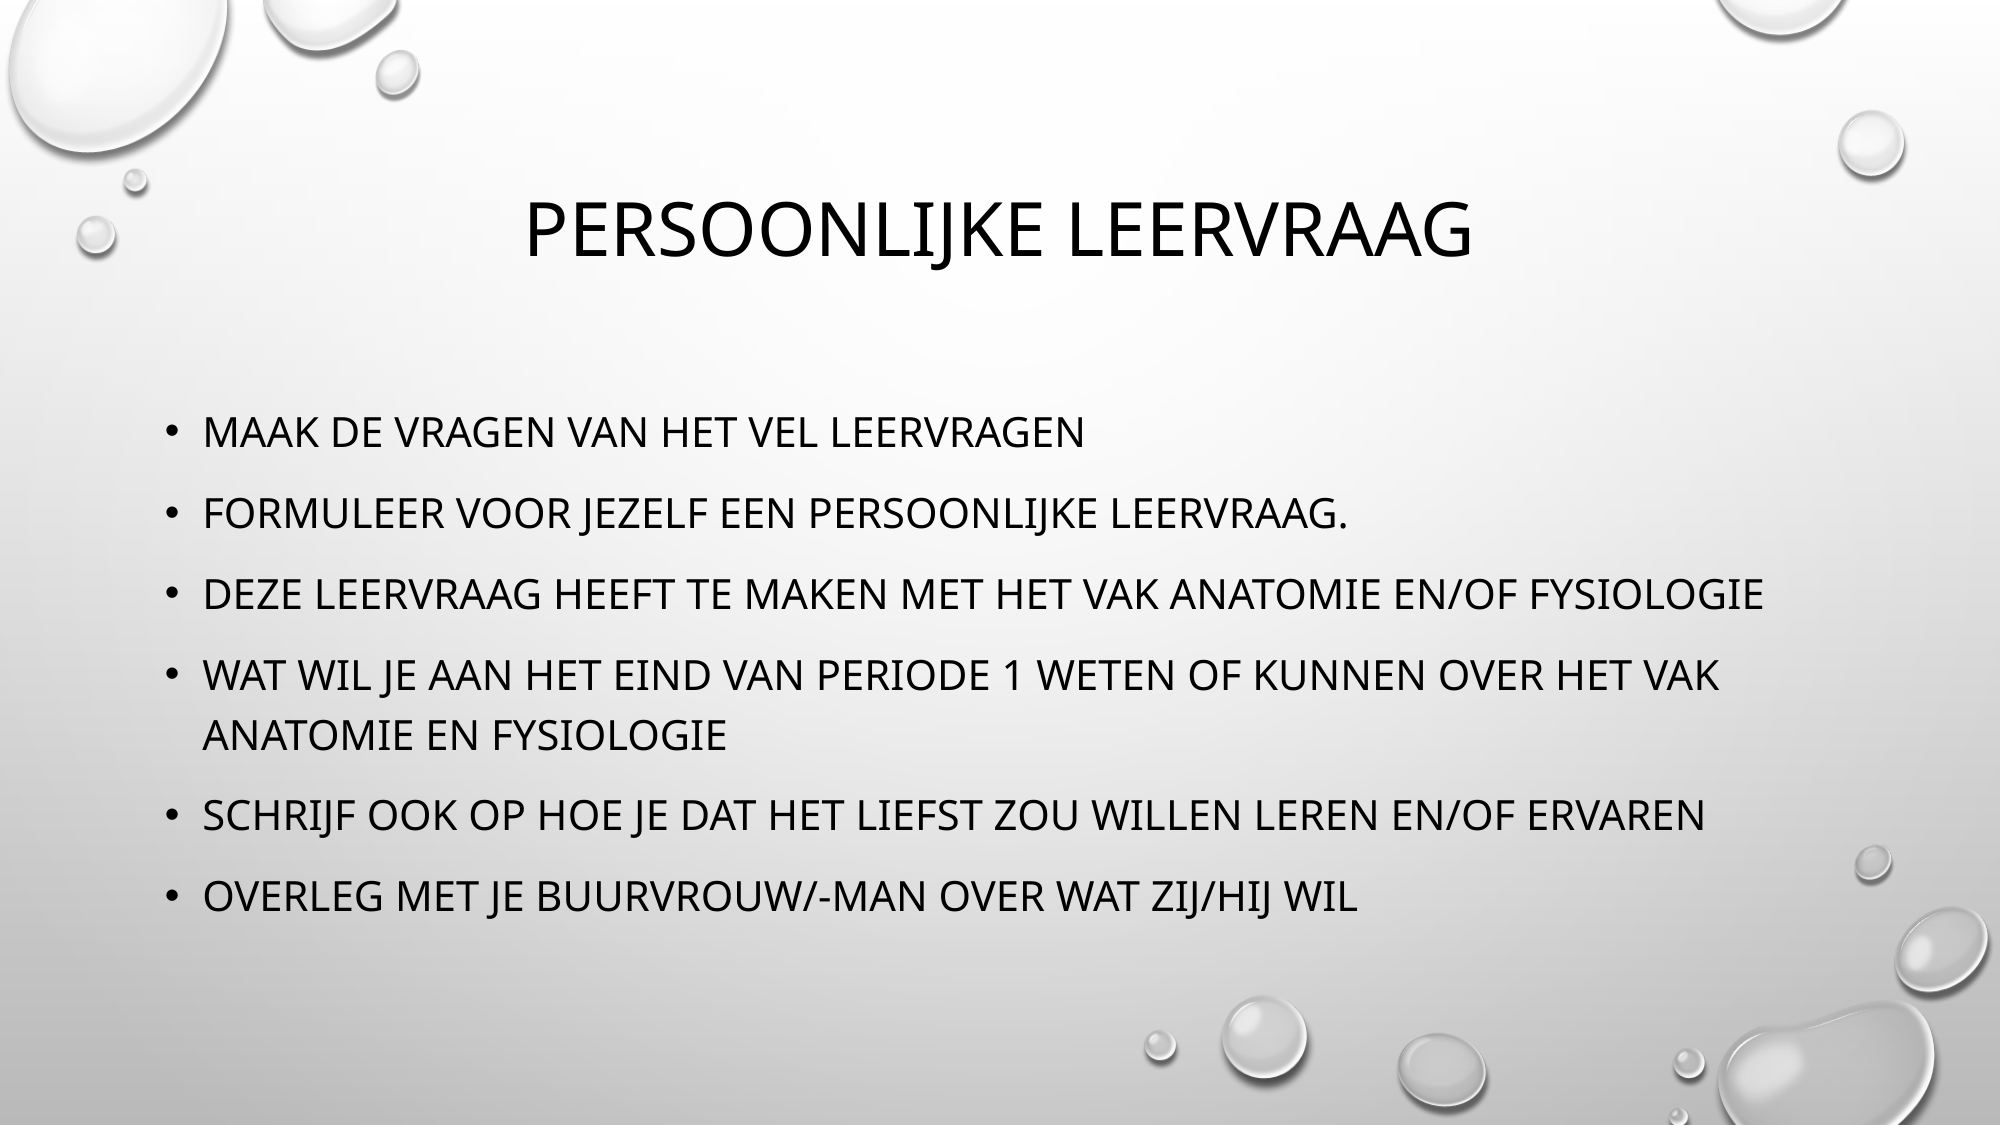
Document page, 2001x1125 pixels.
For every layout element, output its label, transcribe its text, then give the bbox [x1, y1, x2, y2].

list Maak de vragen van het vel leervragen Formuleer voor jezelf een persoonlijke leervraag. Deze leervraag heeft te maken met het vak anatomie en/of fysiologie wat wil je aan het eind van periode 1 weten of kunnen over het vak anatomie en fysiologie Schrijf ook op hoe je dat het liefst zou willen leren en/of ervaren Overleg met je buurvrouw/-man over wat zij/hij wil [149, 388, 1850, 1057]
picture [0, 0, 2000, 1125]
title Persoonlijke leervraag [149, 101, 1851, 364]
